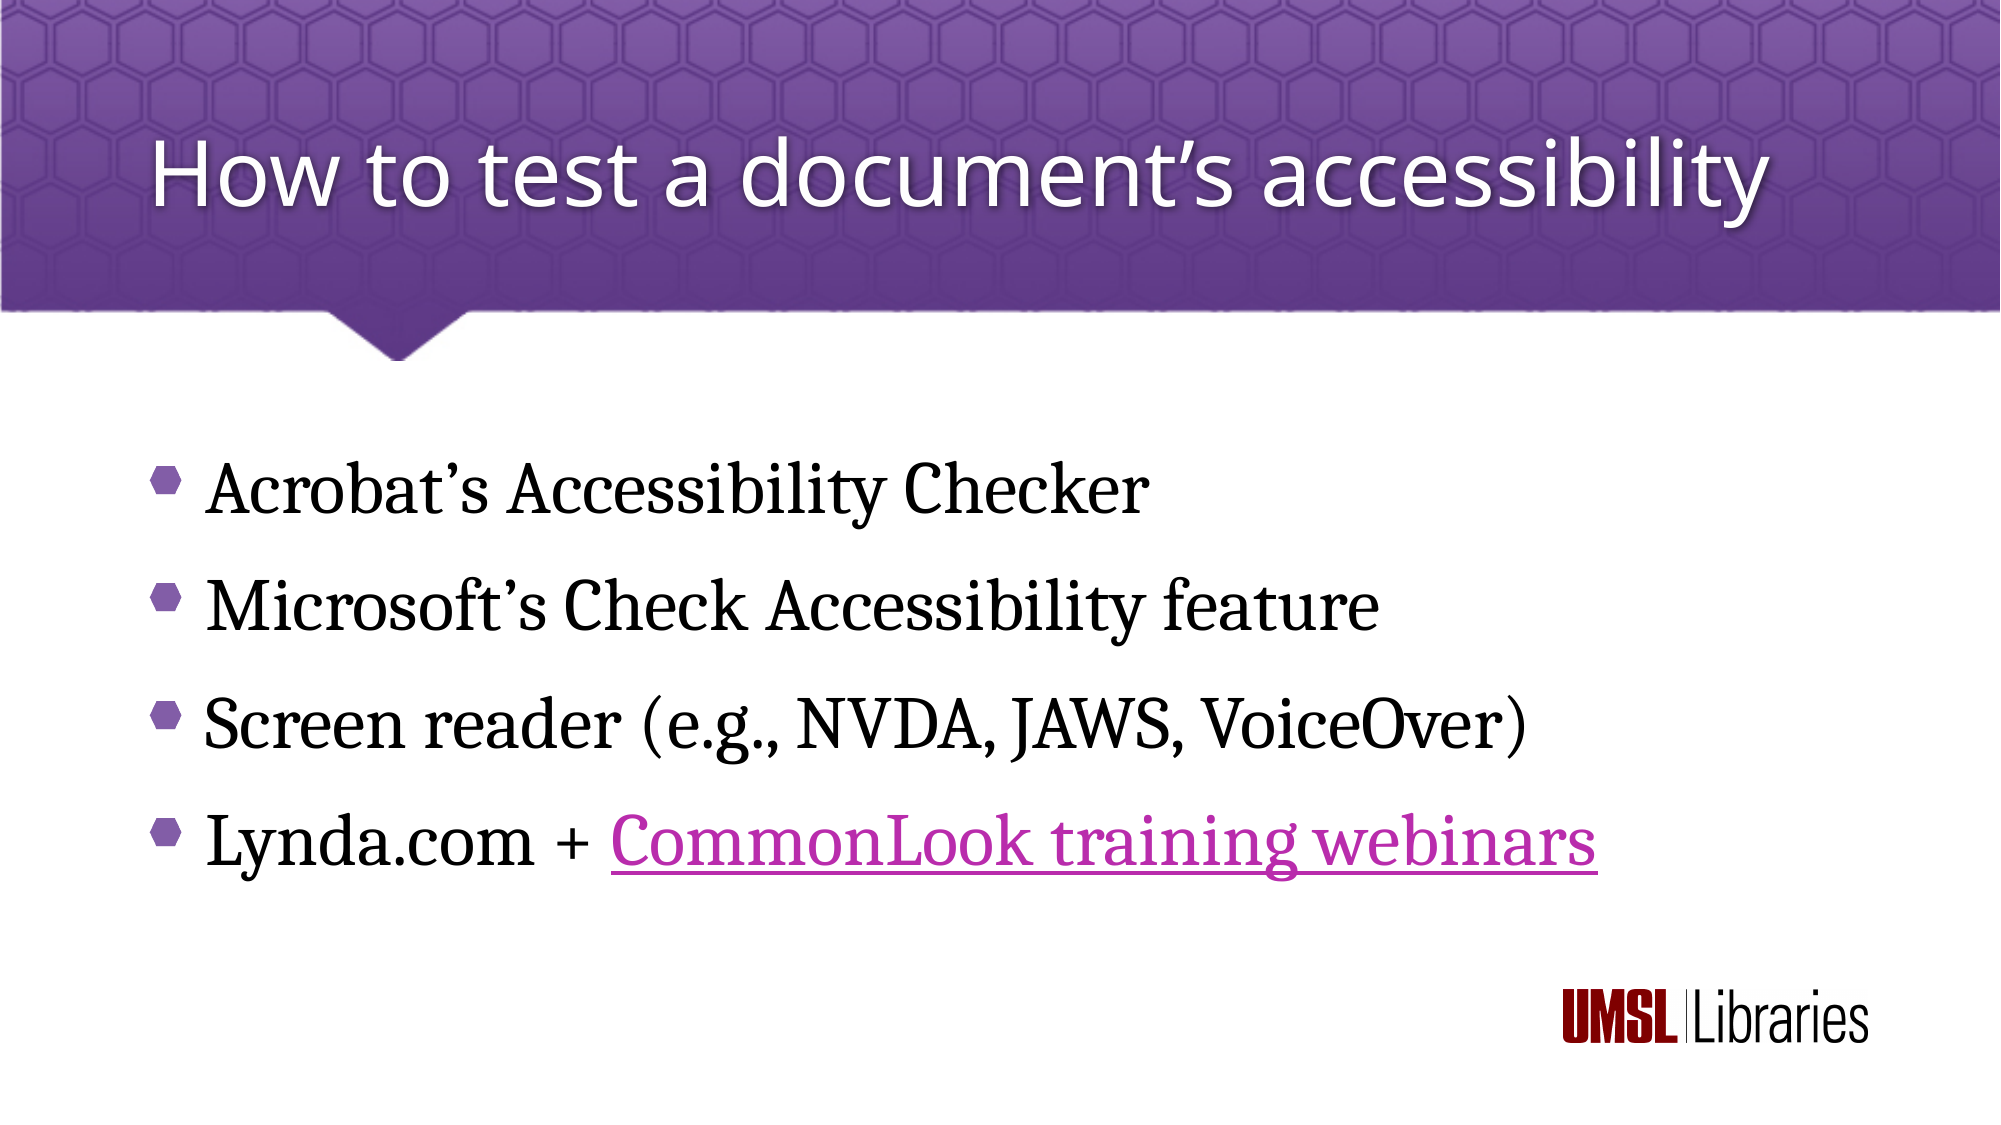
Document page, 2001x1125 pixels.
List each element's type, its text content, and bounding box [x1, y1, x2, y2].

list Acrobat’s Accessibility Checker Microsoft’s Check Accessibility feature Screen reader (e.g., NVDA, JAWS, VoiceOver) Lynda.com + CommonLook training webinars [134, 364, 1866, 955]
picture [0, 0, 2000, 361]
picture [149, 466, 182, 501]
picture [149, 818, 182, 853]
picture [1563, 989, 1868, 1043]
title How to test a document’s accessibility [132, 73, 1868, 233]
picture [149, 583, 182, 618]
picture [149, 701, 182, 736]
